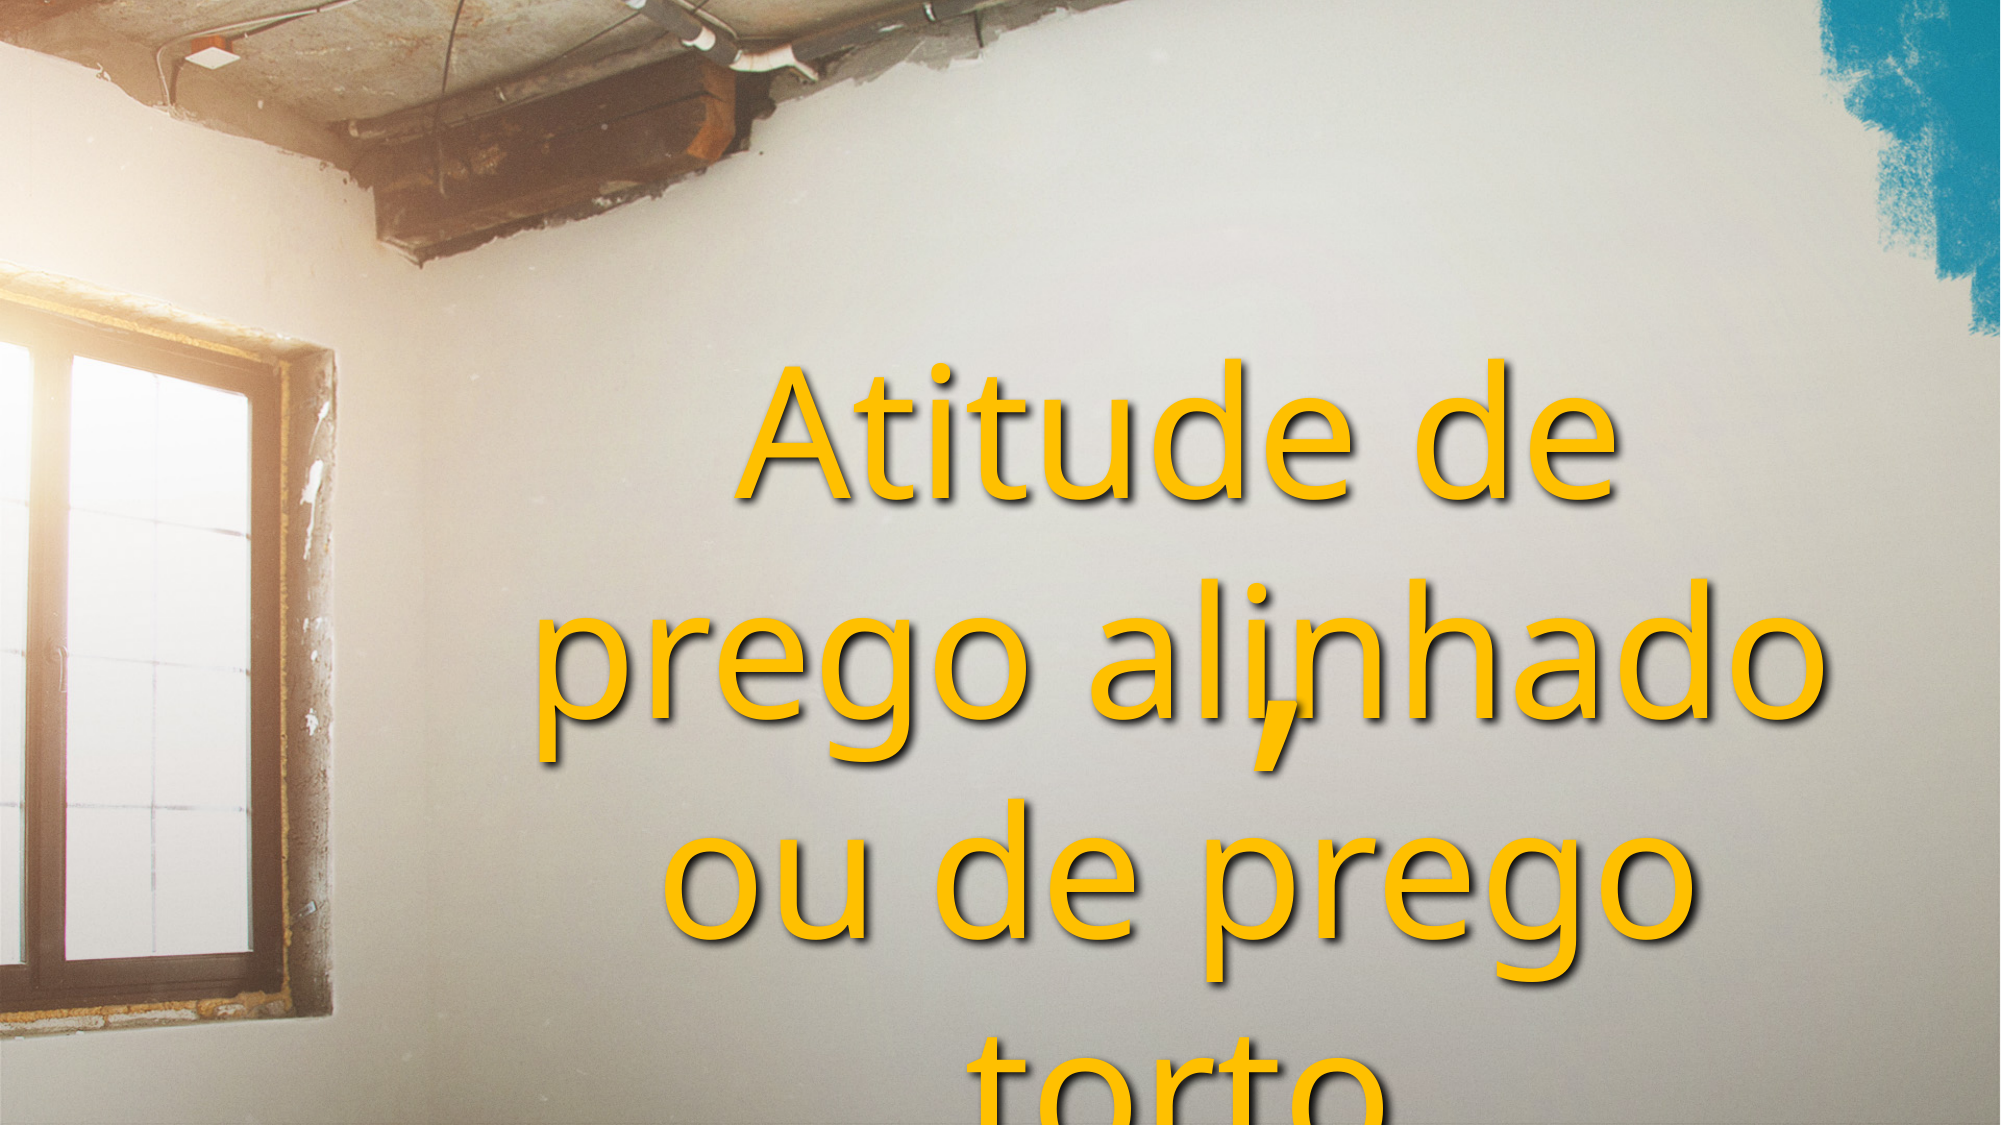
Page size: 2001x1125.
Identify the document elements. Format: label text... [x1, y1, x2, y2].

text_box , [1161, 439, 1400, 800]
picture [0, 0, 2001, 1125]
text_box Atitude de prego alinhado ou de prego torto [501, 308, 1857, 1125]
